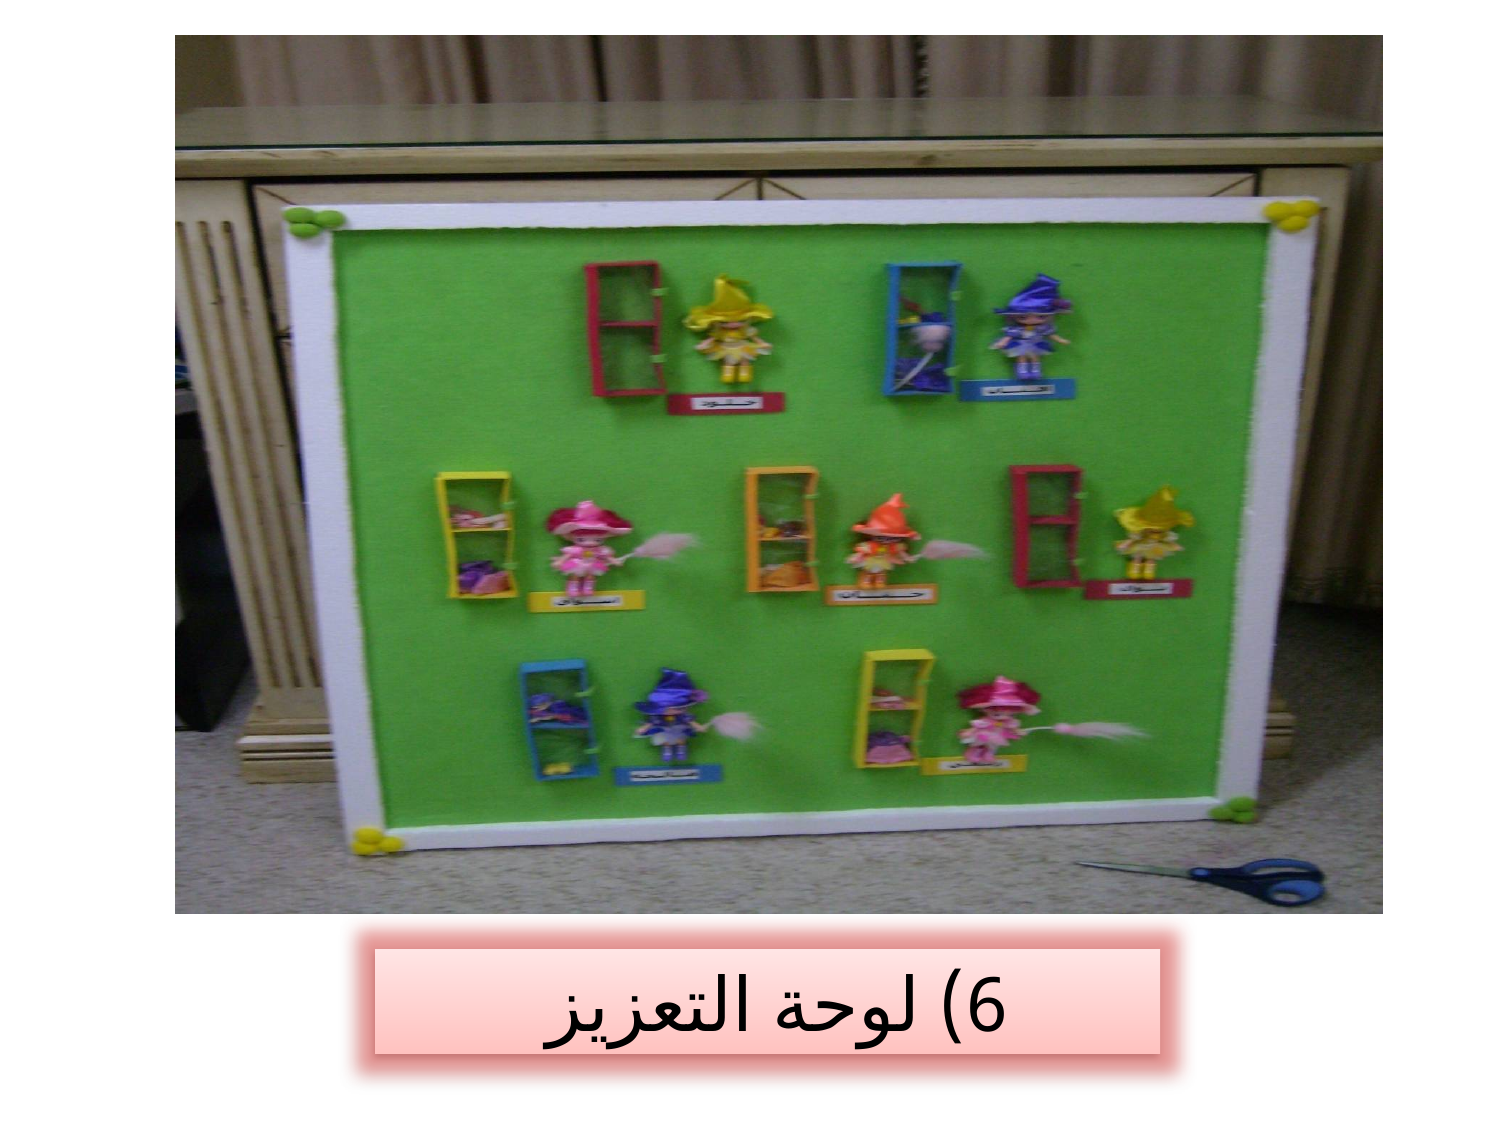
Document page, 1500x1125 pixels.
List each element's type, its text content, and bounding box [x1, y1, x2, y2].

text_box 6) لوحة التعزيز [374, 948, 1161, 1055]
picture [175, 34, 1384, 915]
